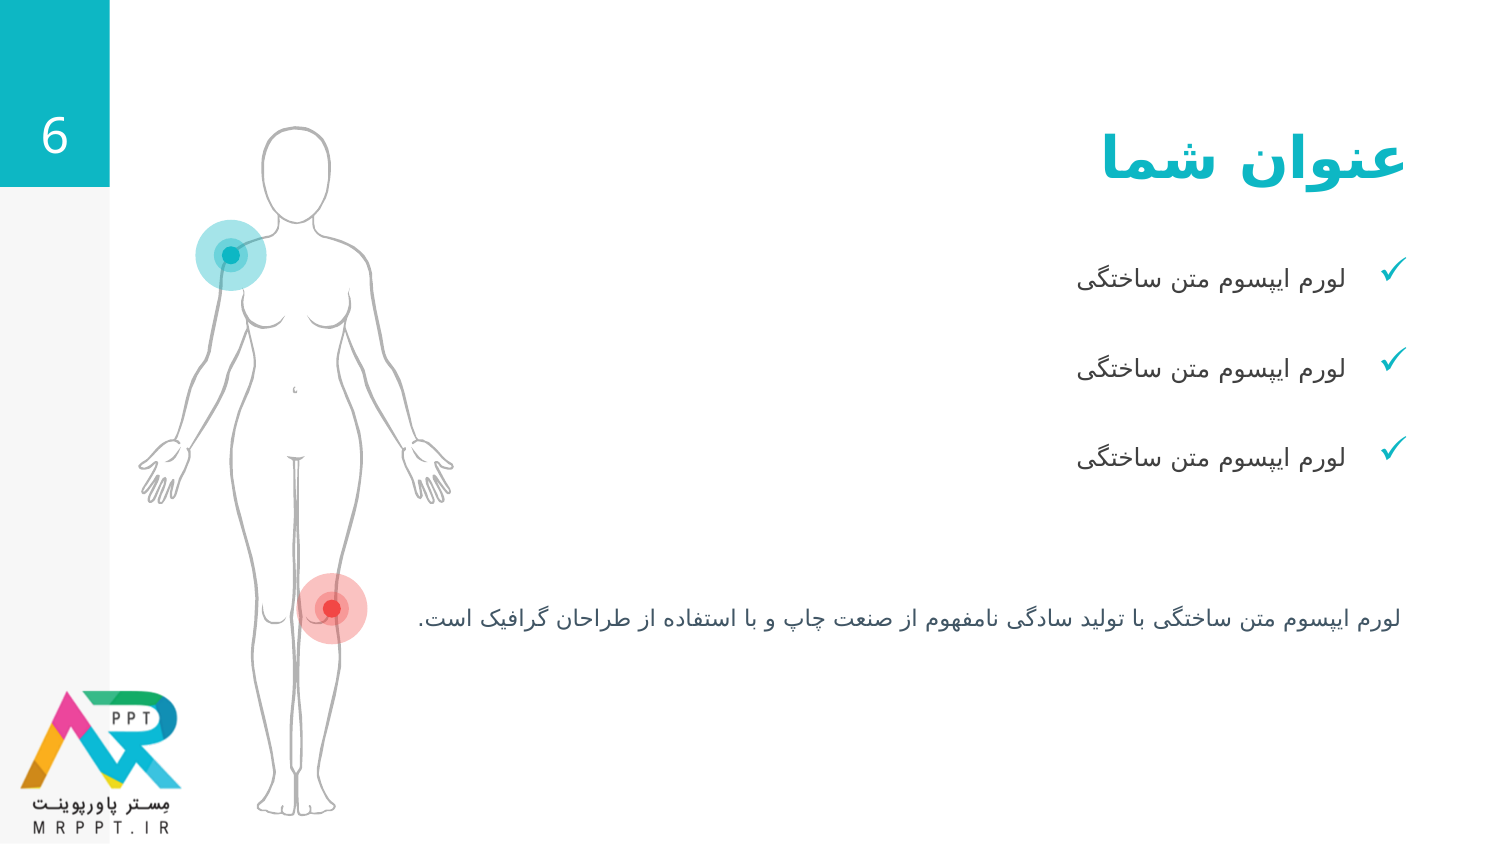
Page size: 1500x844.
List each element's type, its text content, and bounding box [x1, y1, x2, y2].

text_box عنوان شما لورم ایپسوم متن ساختگی لورم ایپسوم متن ساختگی لورم ایپسوم متن ساختگی [524, 0, 1437, 441]
list لورم ایپسوم متن ساختگی با تولید سادگی نامفهوم از صنعت چاپ و با استفاده از طراحان گرافیک است. [296, 561, 1418, 844]
slide_number 6 [0, 0, 110, 187]
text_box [296, 572, 368, 645]
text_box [138, 125, 454, 817]
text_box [195, 219, 267, 292]
picture [0, 682, 201, 844]
